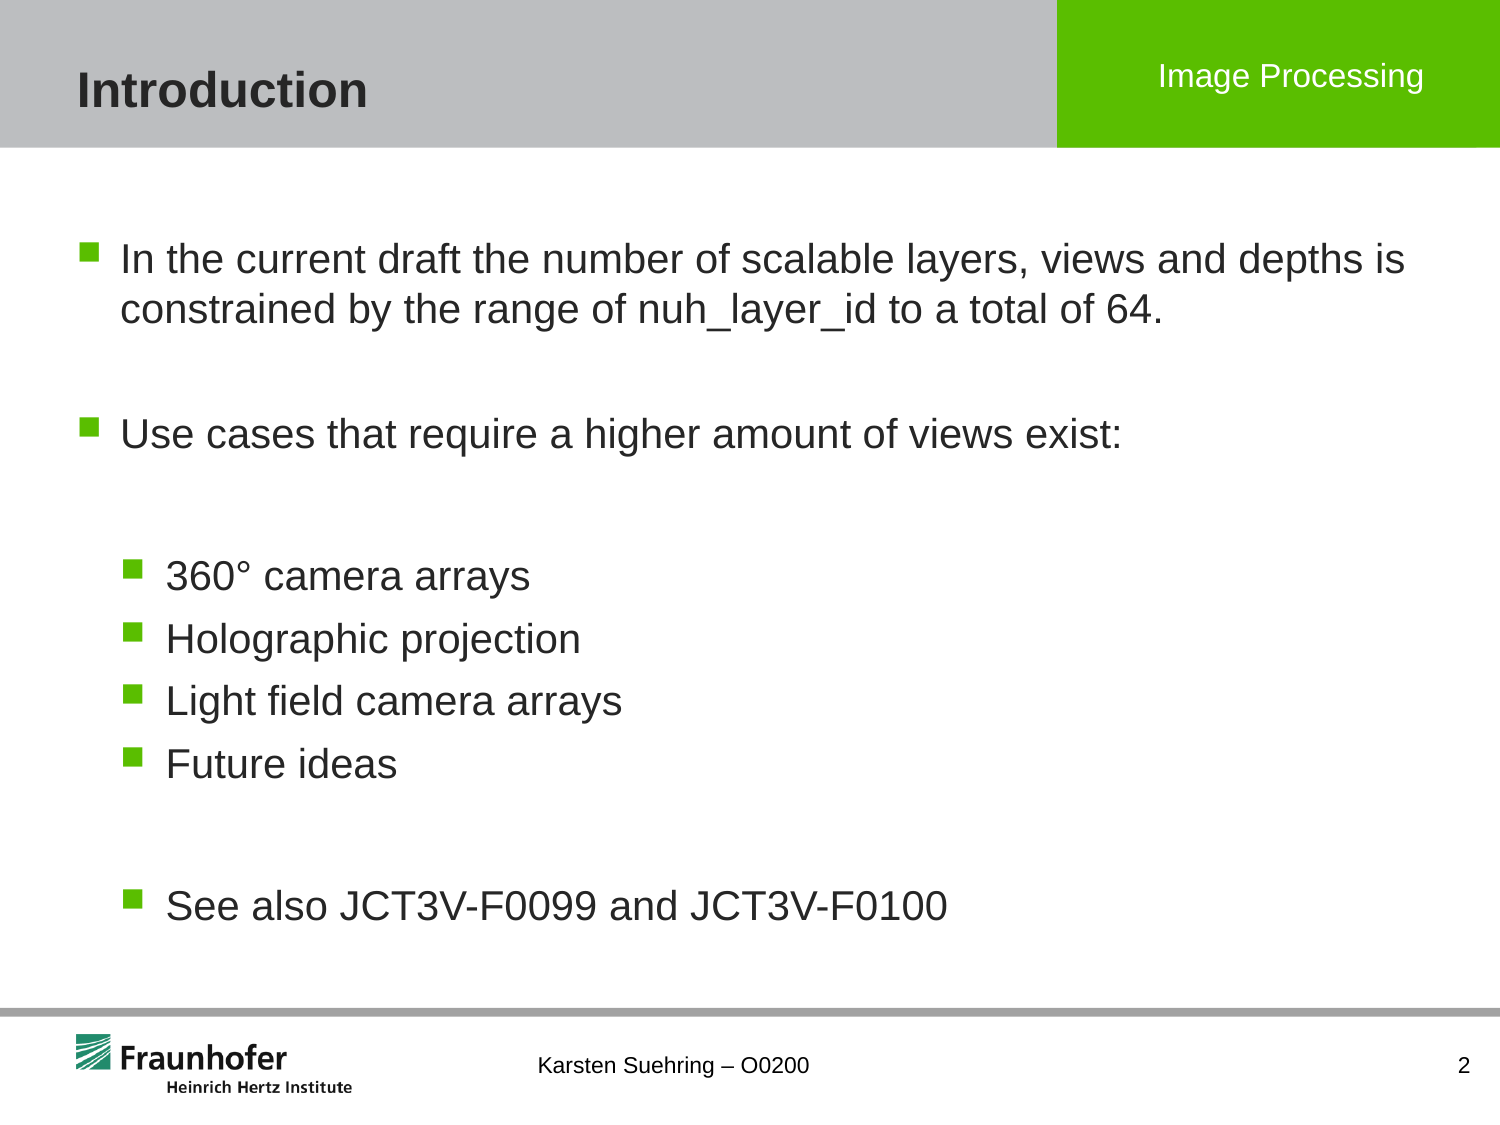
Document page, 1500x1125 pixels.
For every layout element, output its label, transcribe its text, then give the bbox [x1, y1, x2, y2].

footer Karsten Suehring – O0200 [442, 1034, 1008, 1094]
slide_number 2 [1394, 1034, 1471, 1094]
list In the current draft the number of scalable layers, views and depths is constrained by the range of nuh_layer_id to a total of 64. Use cases that require a higher amount of views exist: 360° camera arrays Holographic projection Light field camera arrays Future ideas See also JCT3V-F0099 and JCT3V-F0100 [76, 231, 1471, 973]
title Introduction [76, 58, 1022, 118]
picture [76, 1034, 352, 1093]
